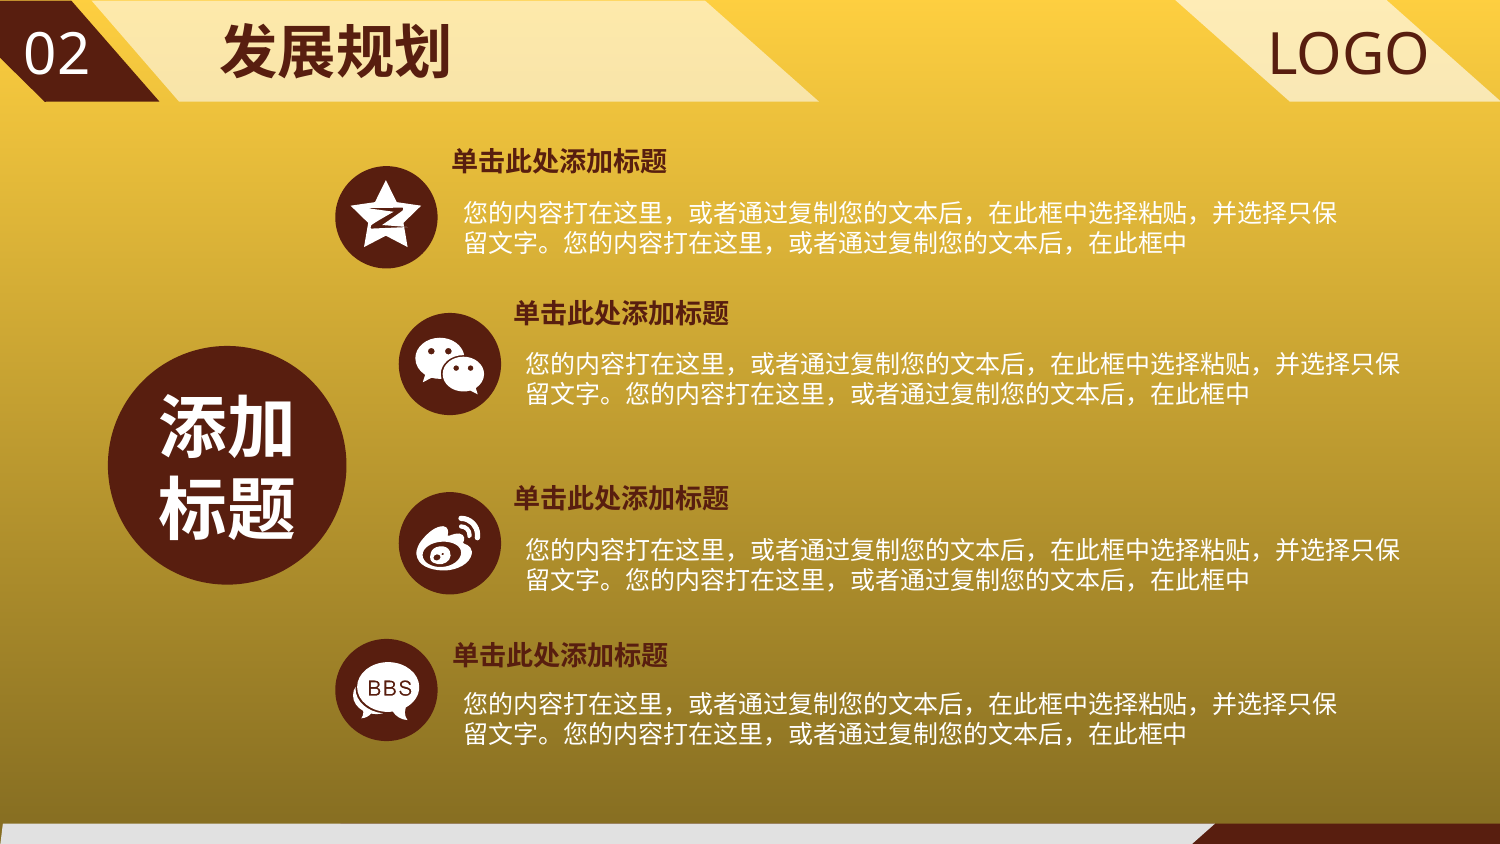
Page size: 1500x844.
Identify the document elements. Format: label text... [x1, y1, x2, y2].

text_box 您的内容打在这里，或者通过复制您的文本后，在此框中选择粘贴，并选择只保留文字。您的内容打在这里，或者通过复制您的文本后，在此框中 [514, 528, 1419, 600]
text_box [89, 0, 822, 103]
text_box 单击此处添加标题 [502, 476, 748, 520]
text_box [335, 166, 438, 269]
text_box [398, 492, 502, 595]
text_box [398, 312, 502, 416]
text_box 您的内容打在这里，或者通过复制您的文本后，在此框中选择粘贴，并选择只保留文字。您的内容打在这里，或者通过复制您的文本后，在此框中 [514, 342, 1419, 414]
text_box 您的内容打在这里，或者通过复制您的文本后，在此框中选择粘贴，并选择只保留文字。您的内容打在这里，或者通过复制您的文本后，在此框中 [452, 682, 1357, 754]
text_box 单击此处添加标题 [440, 138, 686, 183]
text_box [0, 822, 1218, 844]
text_box 发展规划 [204, 8, 468, 93]
text_box [35, 38, 162, 103]
text_box [1279, 50, 1500, 103]
text_box 您的内容打在这里，或者通过复制您的文本后，在此框中选择粘贴，并选择只保留文字。您的内容打在这里，或者通过复制您的文本后，在此框中 [452, 191, 1357, 263]
text_box 单击此处添加标题 [441, 632, 686, 677]
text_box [107, 345, 347, 585]
text_box LOGO [1252, 8, 1445, 94]
text_box 02 [9, 8, 106, 94]
text_box [0, 0, 80, 69]
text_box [335, 638, 438, 742]
text_box [1195, 822, 1500, 844]
text_box 单击此处添加标题 [502, 291, 748, 335]
text_box [1173, 0, 1398, 70]
